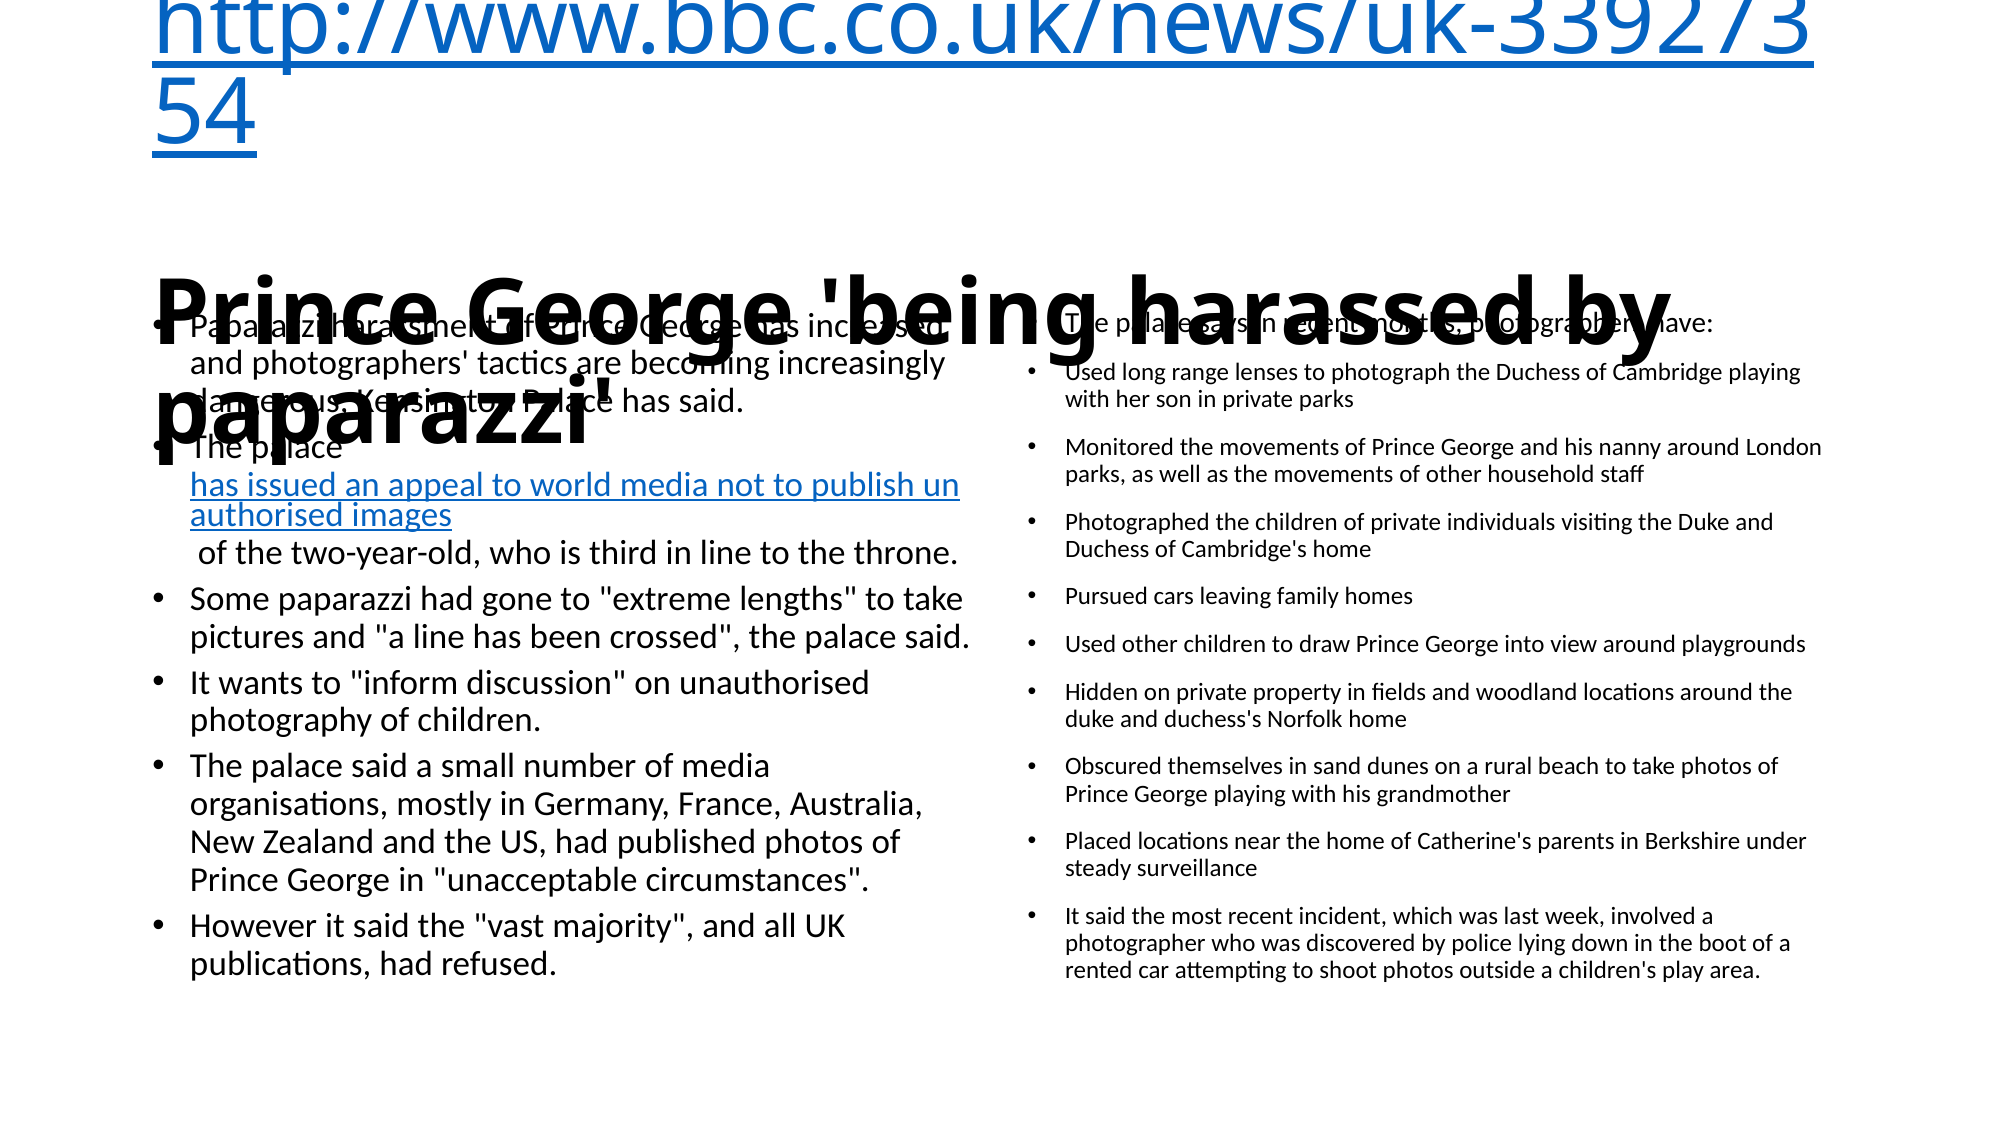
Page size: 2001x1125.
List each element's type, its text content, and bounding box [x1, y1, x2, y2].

title http://www.bbc.co.uk/news/uk-33927354 Prince George 'being harassed by paparazzi' [137, 59, 1863, 278]
list The palace says in recent months, photographers have: Used long range lenses to photograph the Duchess of Cambridge playing with her son in private parks Monitored the movements of Prince George and his nanny around London parks, as well as the movements of other household staff Photographed the children of private individuals visiting the Duke and Duchess of Cambridge's home Pursued cars leaving family homes Used other children to draw Prince George into view around playgrounds Hidden on private property in fields and woodland locations around the duke and duchess's Norfolk home Obscured themselves in sand dunes on a rural beach to take photos of Prince George playing with his grandmother Placed locations near the home of Catherine's parents in Berkshire under steady surveillance It said the most recent incident, which was last week, involved a photographer who was discovered by police lying down in the boot of a rented car attempting to shoot photos outside a children's play area. [1012, 299, 1863, 1014]
list Paparazzi harassment of Prince George has increased and photographers' tactics are becoming increasingly dangerous, Kensington Palace has said. The palace has issued an appeal to world media not to publish unauthorised images of the two-year-old, who is third in line to the throne. Some paparazzi had gone to "extreme lengths" to take pictures and "a line has been crossed", the palace said. It wants to "inform discussion" on unauthorised photography of children. The palace said a small number of media organisations, mostly in Germany, France, Australia, New Zealand and the US, had published photos of Prince George in "unacceptable circumstances". However it said the "vast majority", and all UK publications, had refused. [137, 299, 988, 1014]
